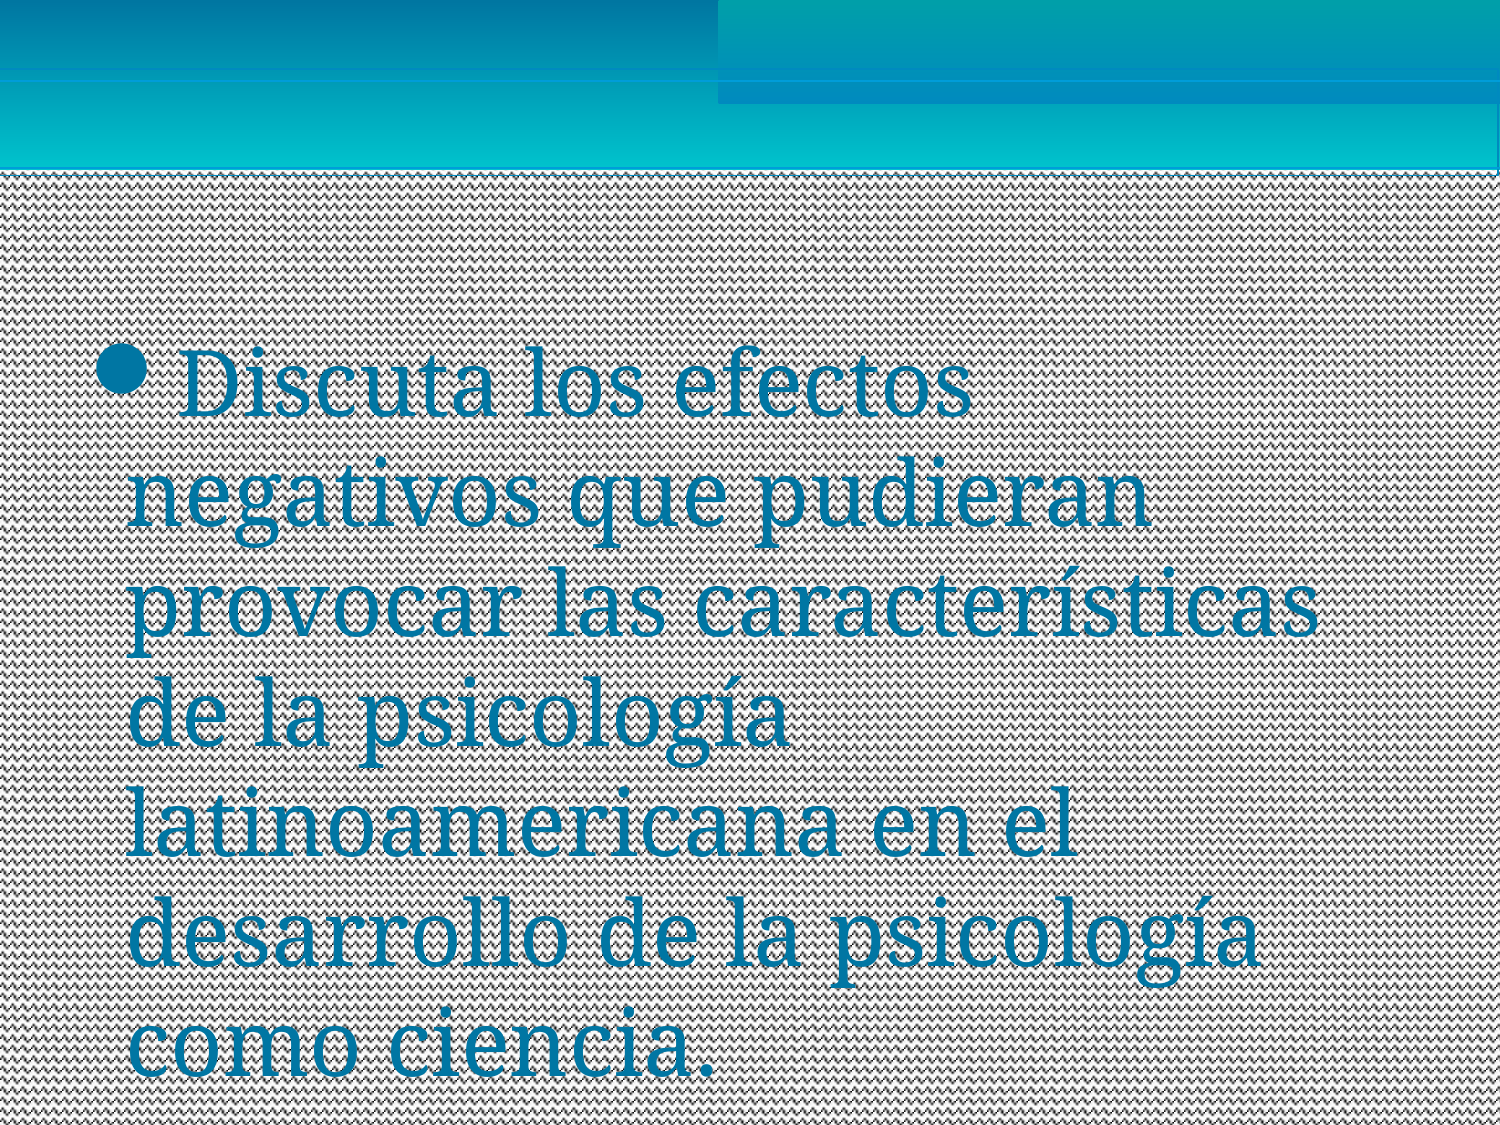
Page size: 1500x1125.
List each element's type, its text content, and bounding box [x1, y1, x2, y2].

picture [0, 170, 1496, 174]
picture [0, 176, 1500, 1125]
text_box Discuta los efectos negativos que pudieran provocar las características de la psicología latinoamericana en el desarrollo de la psicología como ciencia. [75, 317, 1425, 1038]
